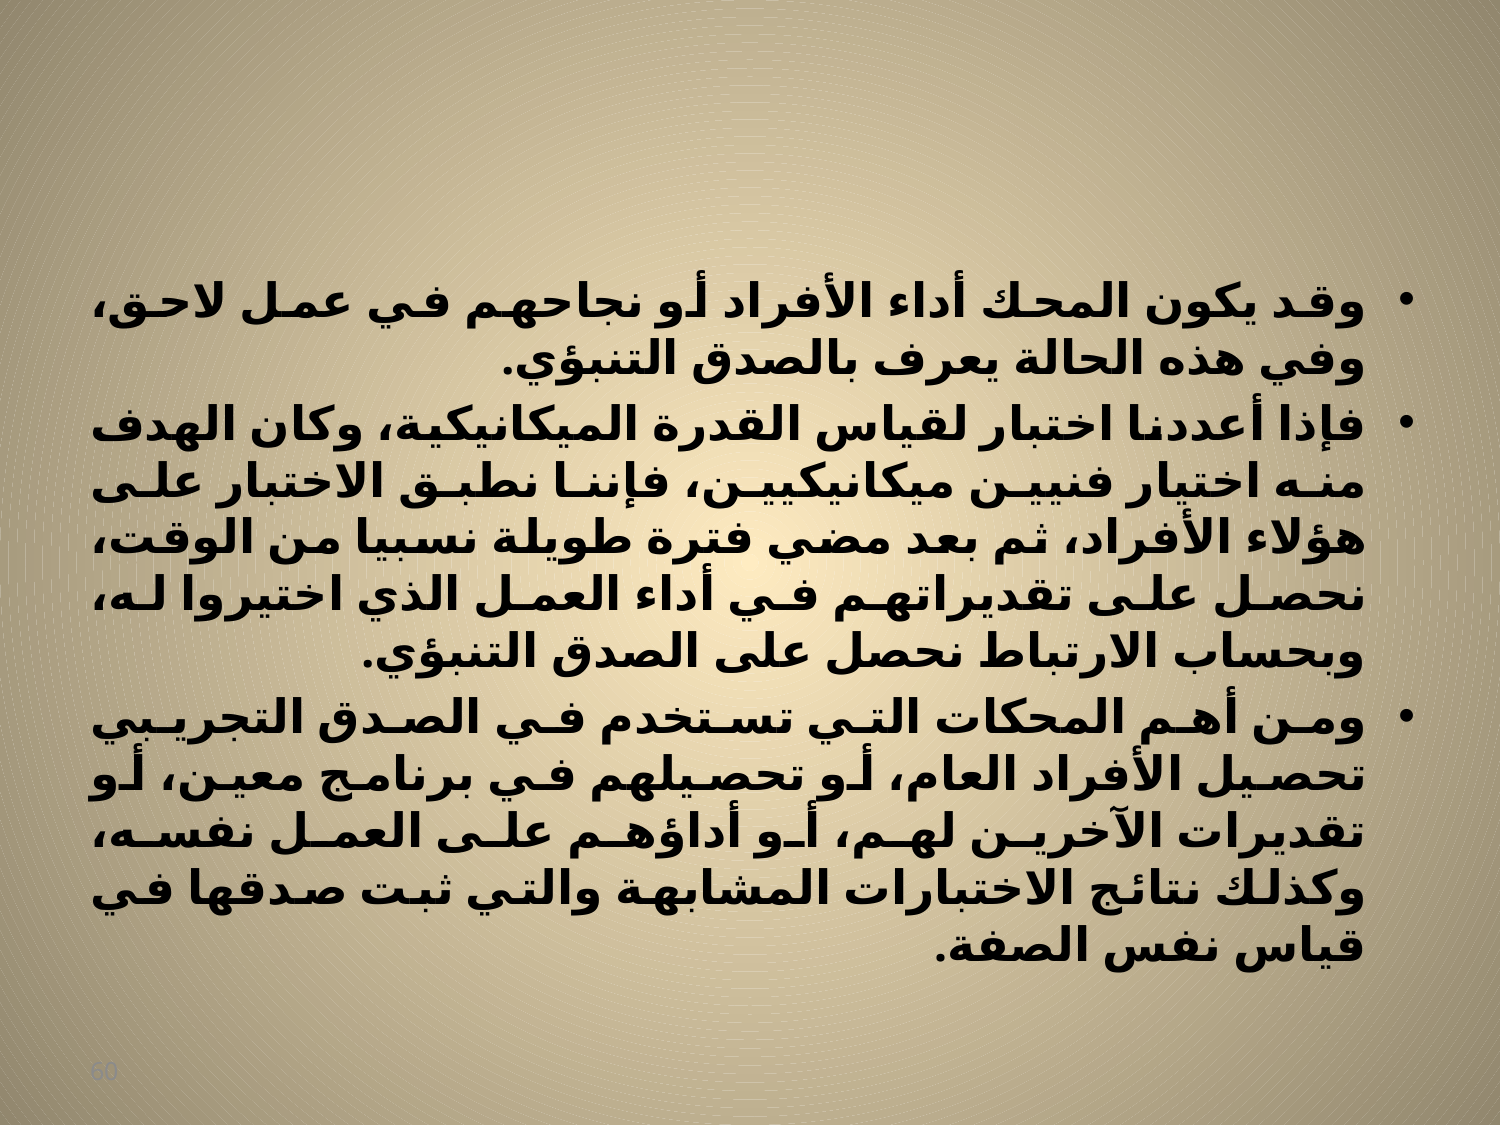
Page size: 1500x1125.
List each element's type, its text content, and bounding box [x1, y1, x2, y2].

list وقد يكون المحك أداء الأفراد أو نجاحهم في عمل لاحق، وفي هذه الحالة يعرف بالصدق التنبؤي. فإذا أعددنا اختبار لقياس القدرة الميكانيكية، وكان الهدف منه اختيار فنيين ميكانيكيين، فإننا نطبق الاختبار على هؤلاء الأفراد، ثم بعد مضي فترة طويلة نسبيا من الوقت، نحصل على تقديراتهم في أداء العمل الذي اختيروا له، وبحساب الارتباط نحصل على الصدق التنبؤي. ومن أهم المحكات التي تستخدم في الصدق التجريبي تحصيل الأفراد العام، أو تحصيلهم في برنامج معين، أو تقديرات الآخرين لهم، أو أداؤهم على العمل نفسه، وكذلك نتائج الاختبارات المشابهة والتي ثبت صدقها في قياس نفس الصفة. [75, 262, 1425, 1005]
slide_number 60 [75, 1042, 425, 1103]
